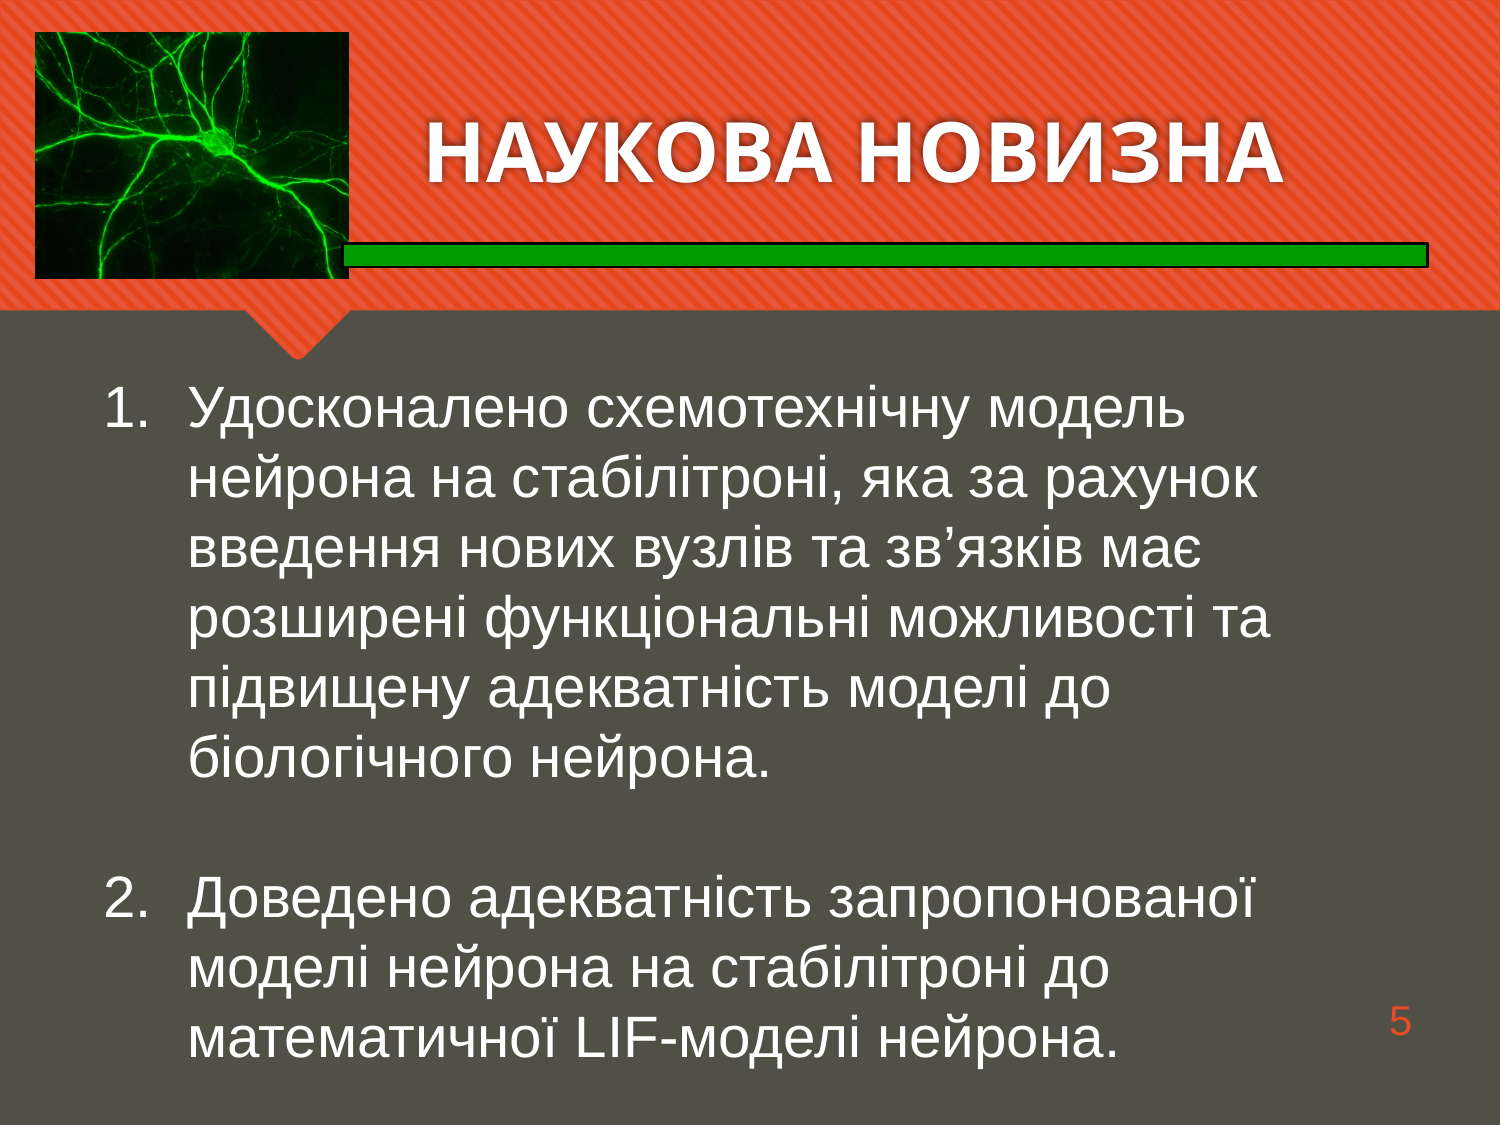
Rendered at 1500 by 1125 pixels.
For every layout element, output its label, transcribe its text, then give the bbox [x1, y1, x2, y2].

slide_number 5 [1388, 970, 1428, 1051]
text_box [349, 242, 1429, 268]
text_box Удосконалено схемотехнічну модель нейрона на стабілітроні, яка за рахунок введення нових вузлів та зв’язків має розширені функціональні можливості та підвищену адекватність моделі до біологічного нейрона. Доведено адекватність запропонованої моделі нейрона на стабілітроні до математичної LIF-моделі нейрона. [88, 361, 1388, 1077]
title НАУКОВА НОВИЗНА [407, 54, 1447, 207]
picture [34, 32, 349, 280]
